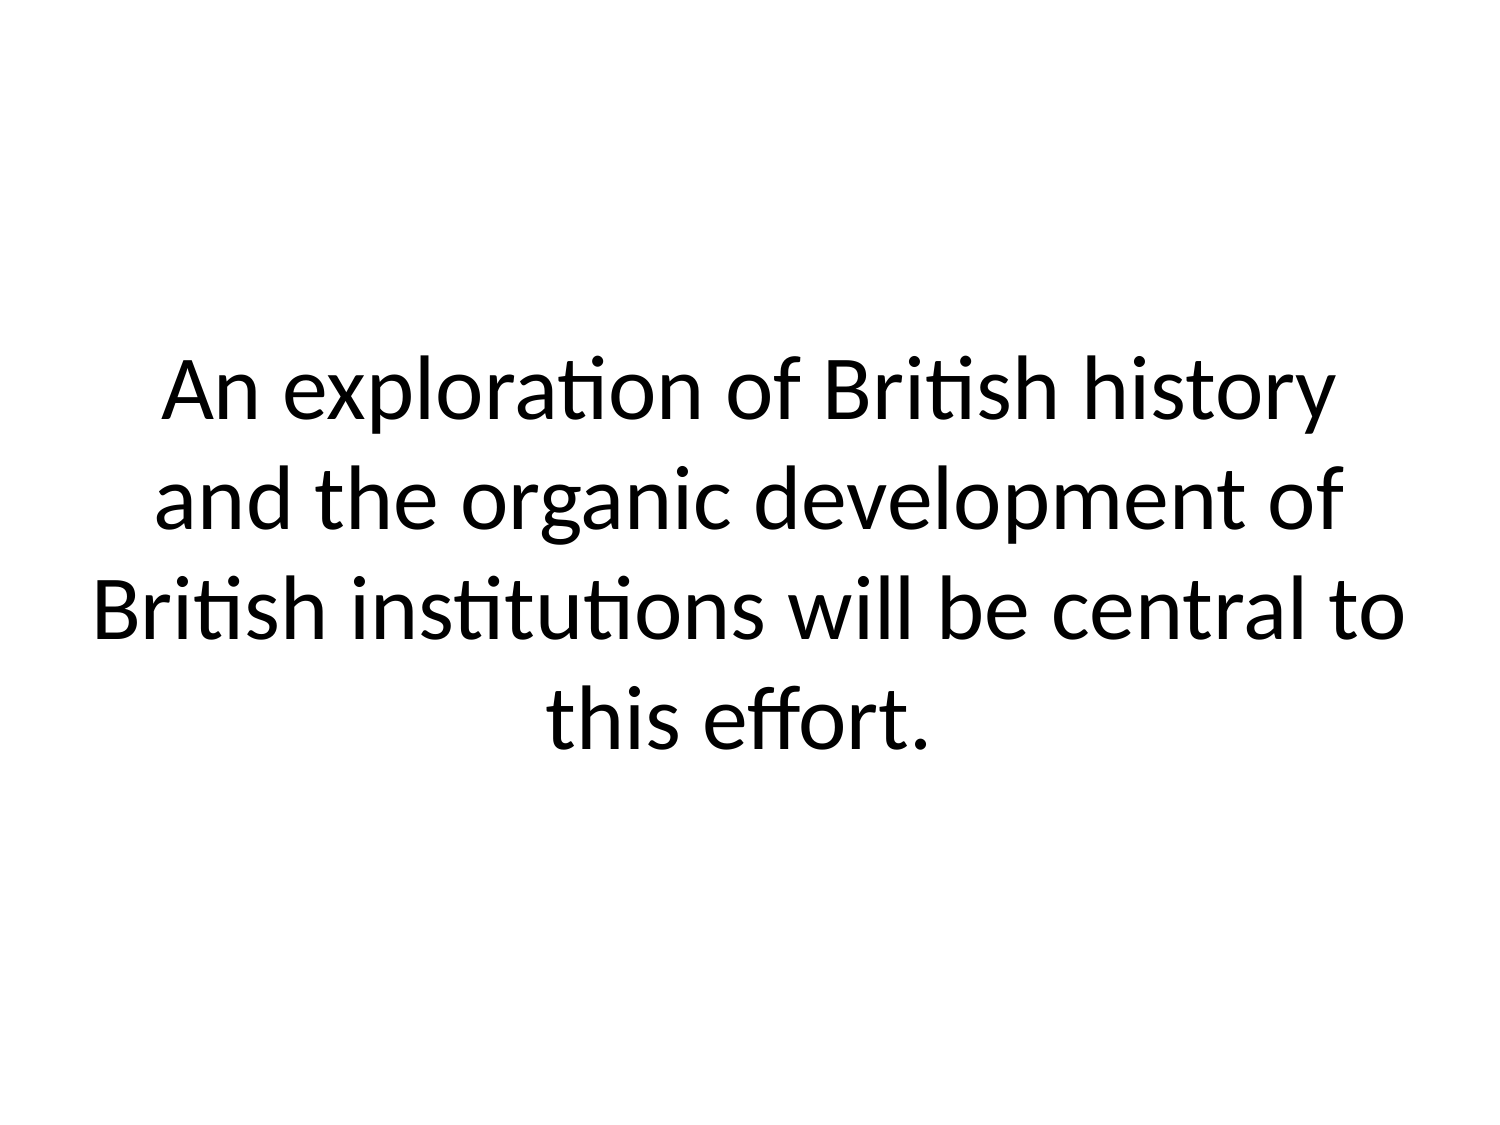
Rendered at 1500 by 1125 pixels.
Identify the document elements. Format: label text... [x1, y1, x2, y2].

title An exploration of British history and the organic development of British institutions will be central to this effort. [74, 44, 1426, 1051]
